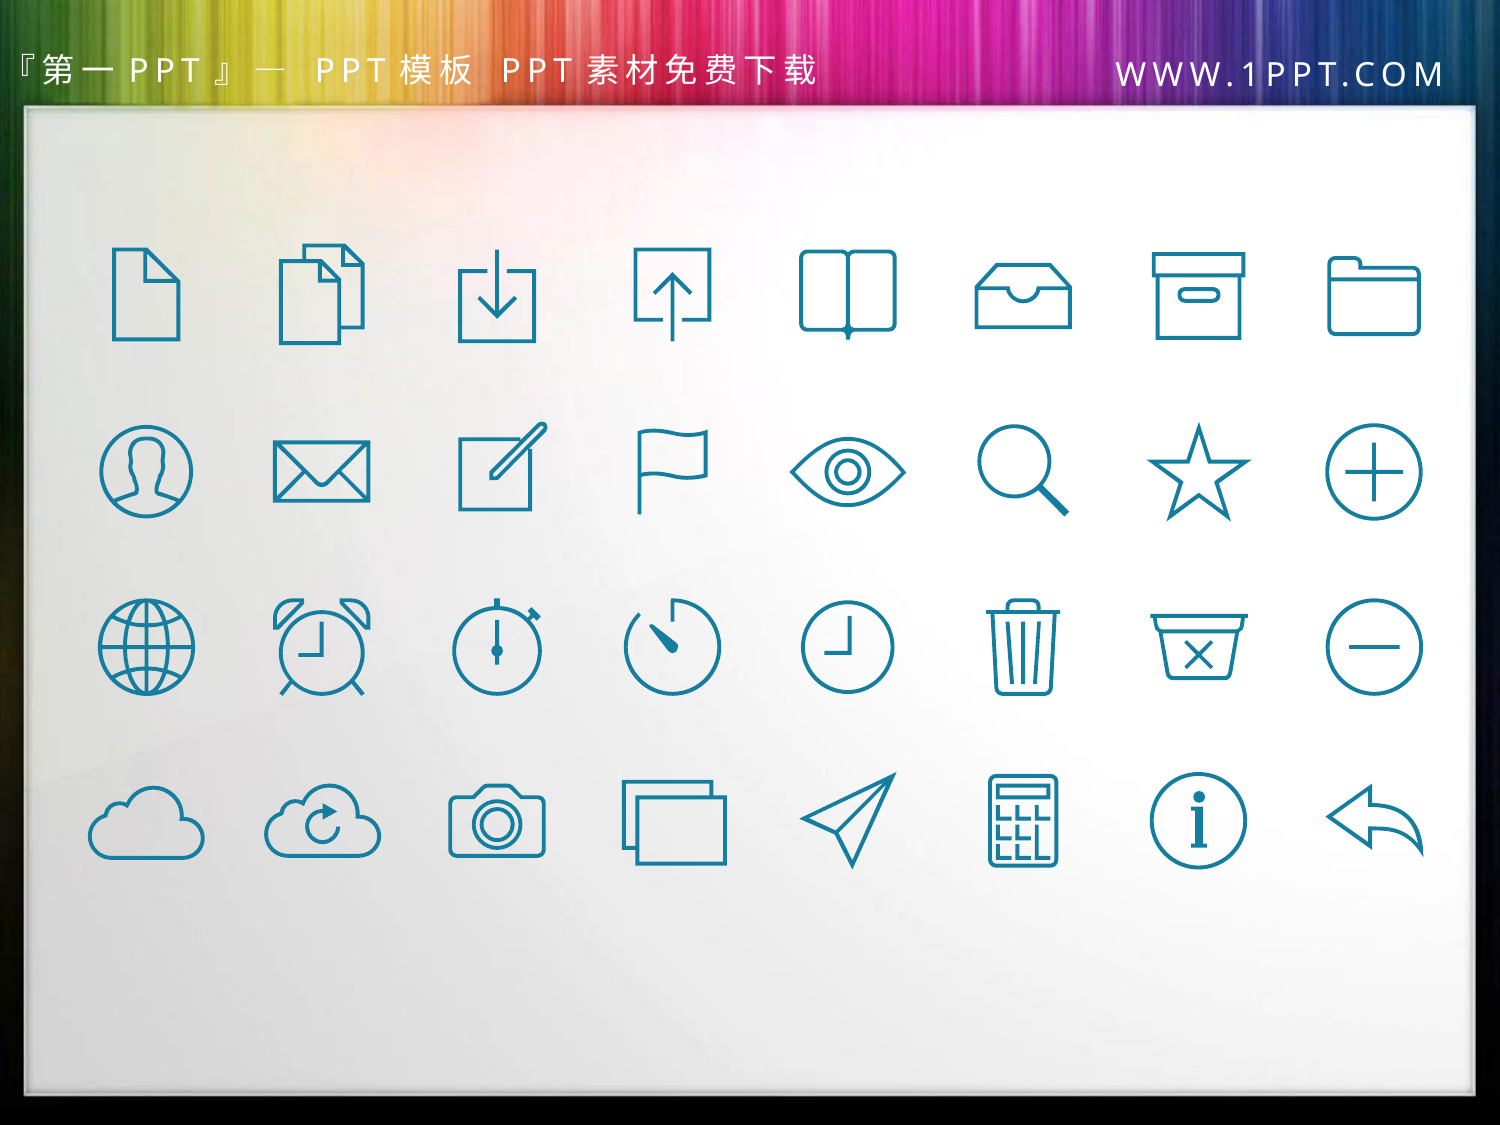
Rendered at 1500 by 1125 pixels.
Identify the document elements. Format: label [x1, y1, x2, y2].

text_box [1325, 783, 1424, 858]
text_box [1149, 771, 1248, 870]
text_box [97, 598, 196, 696]
text_box [1146, 421, 1252, 522]
text_box [263, 783, 382, 858]
text_box [99, 424, 194, 519]
text_box [800, 600, 895, 695]
text_box [799, 249, 897, 340]
text_box [799, 771, 897, 870]
text_box [272, 440, 371, 503]
text_box [1324, 422, 1423, 521]
text_box [633, 247, 712, 342]
text_box [789, 436, 907, 508]
text_box [985, 598, 1061, 696]
text_box [458, 421, 548, 512]
text_box [987, 773, 1059, 868]
text_box [1325, 598, 1424, 696]
text_box [1327, 256, 1421, 337]
text_box [448, 783, 546, 858]
text_box [1150, 613, 1249, 681]
text_box [451, 598, 543, 696]
text_box [623, 598, 722, 696]
text_box [87, 785, 205, 860]
text_box [1151, 251, 1246, 341]
text_box [278, 243, 365, 346]
picture [0, 0, 1500, 1125]
text_box [457, 249, 537, 344]
text_box [974, 262, 1072, 330]
text_box [272, 598, 371, 696]
text_box [977, 424, 1070, 517]
text_box [112, 247, 181, 342]
text_box [637, 428, 708, 515]
text_box [621, 779, 727, 866]
